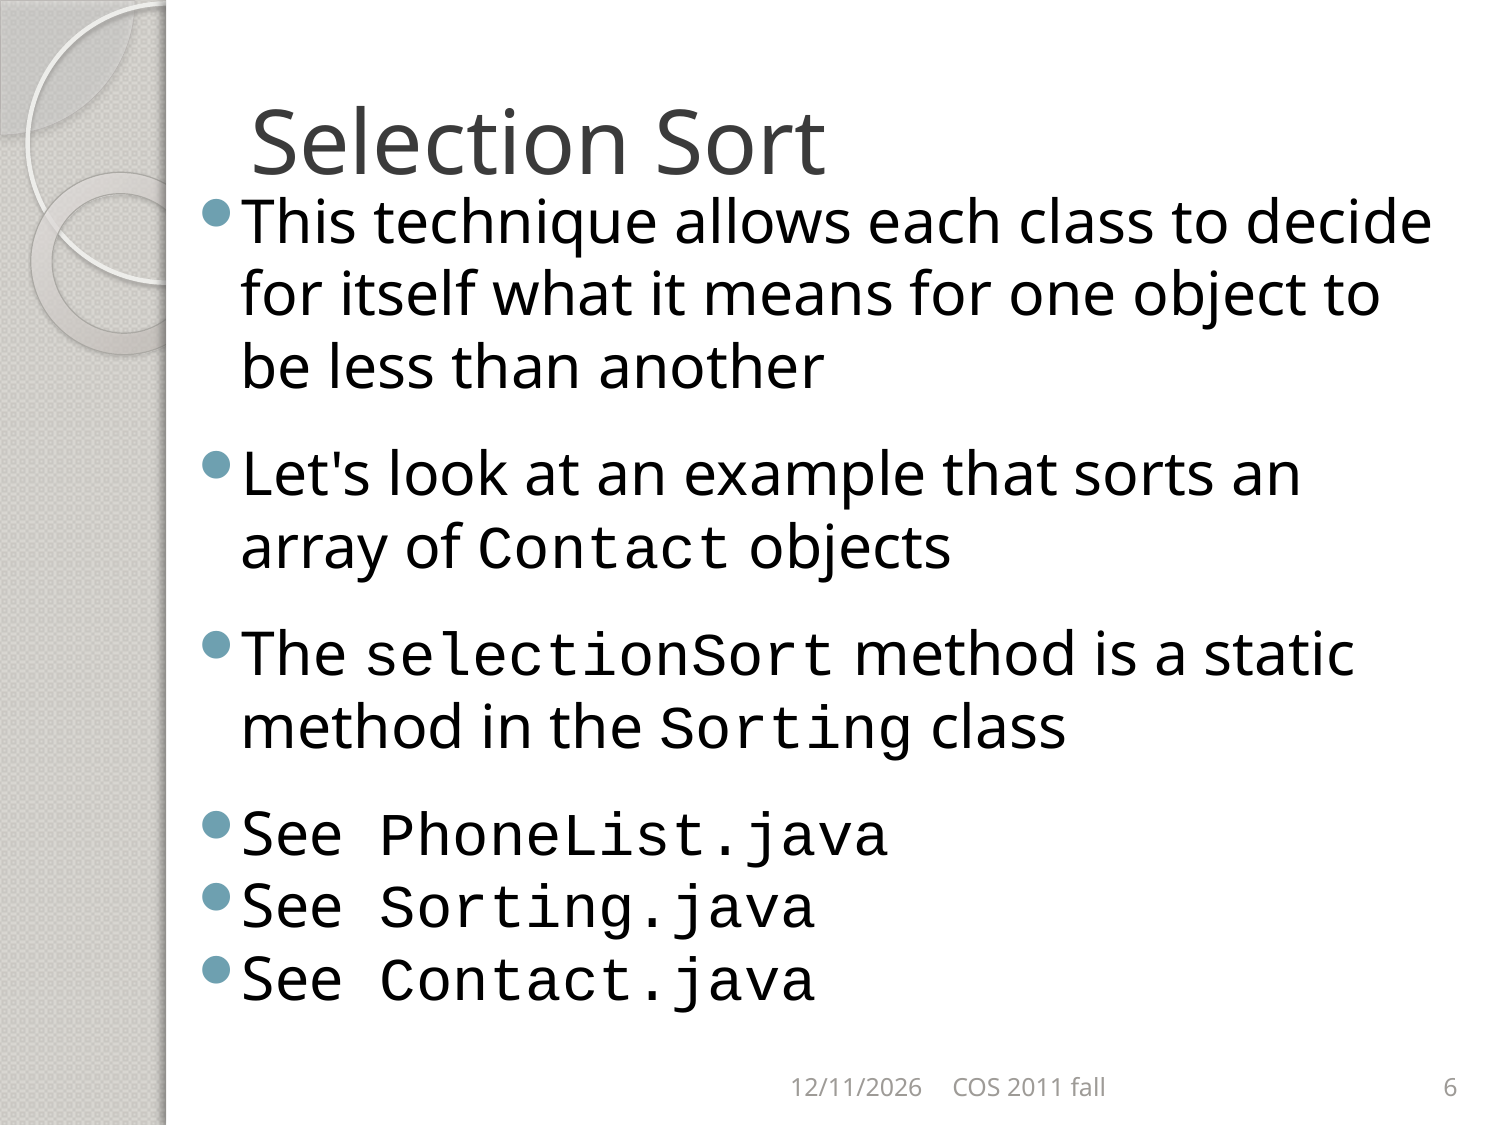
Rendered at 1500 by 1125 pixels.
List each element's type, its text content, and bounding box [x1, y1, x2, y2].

list This technique allows each class to decide for itself what it means for one object to be less than another Let's look at an example that sorts an array of Contact objects The selectionSort method is a static method in the Sorting class See PhoneList.java See Sorting.java See Contact.java [171, 174, 1475, 1025]
title Selection Sort [235, 45, 1466, 174]
slide_number 6 [1413, 1034, 1488, 1113]
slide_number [587, 1034, 937, 1113]
footer COS 2011 fall [937, 1034, 1413, 1113]
